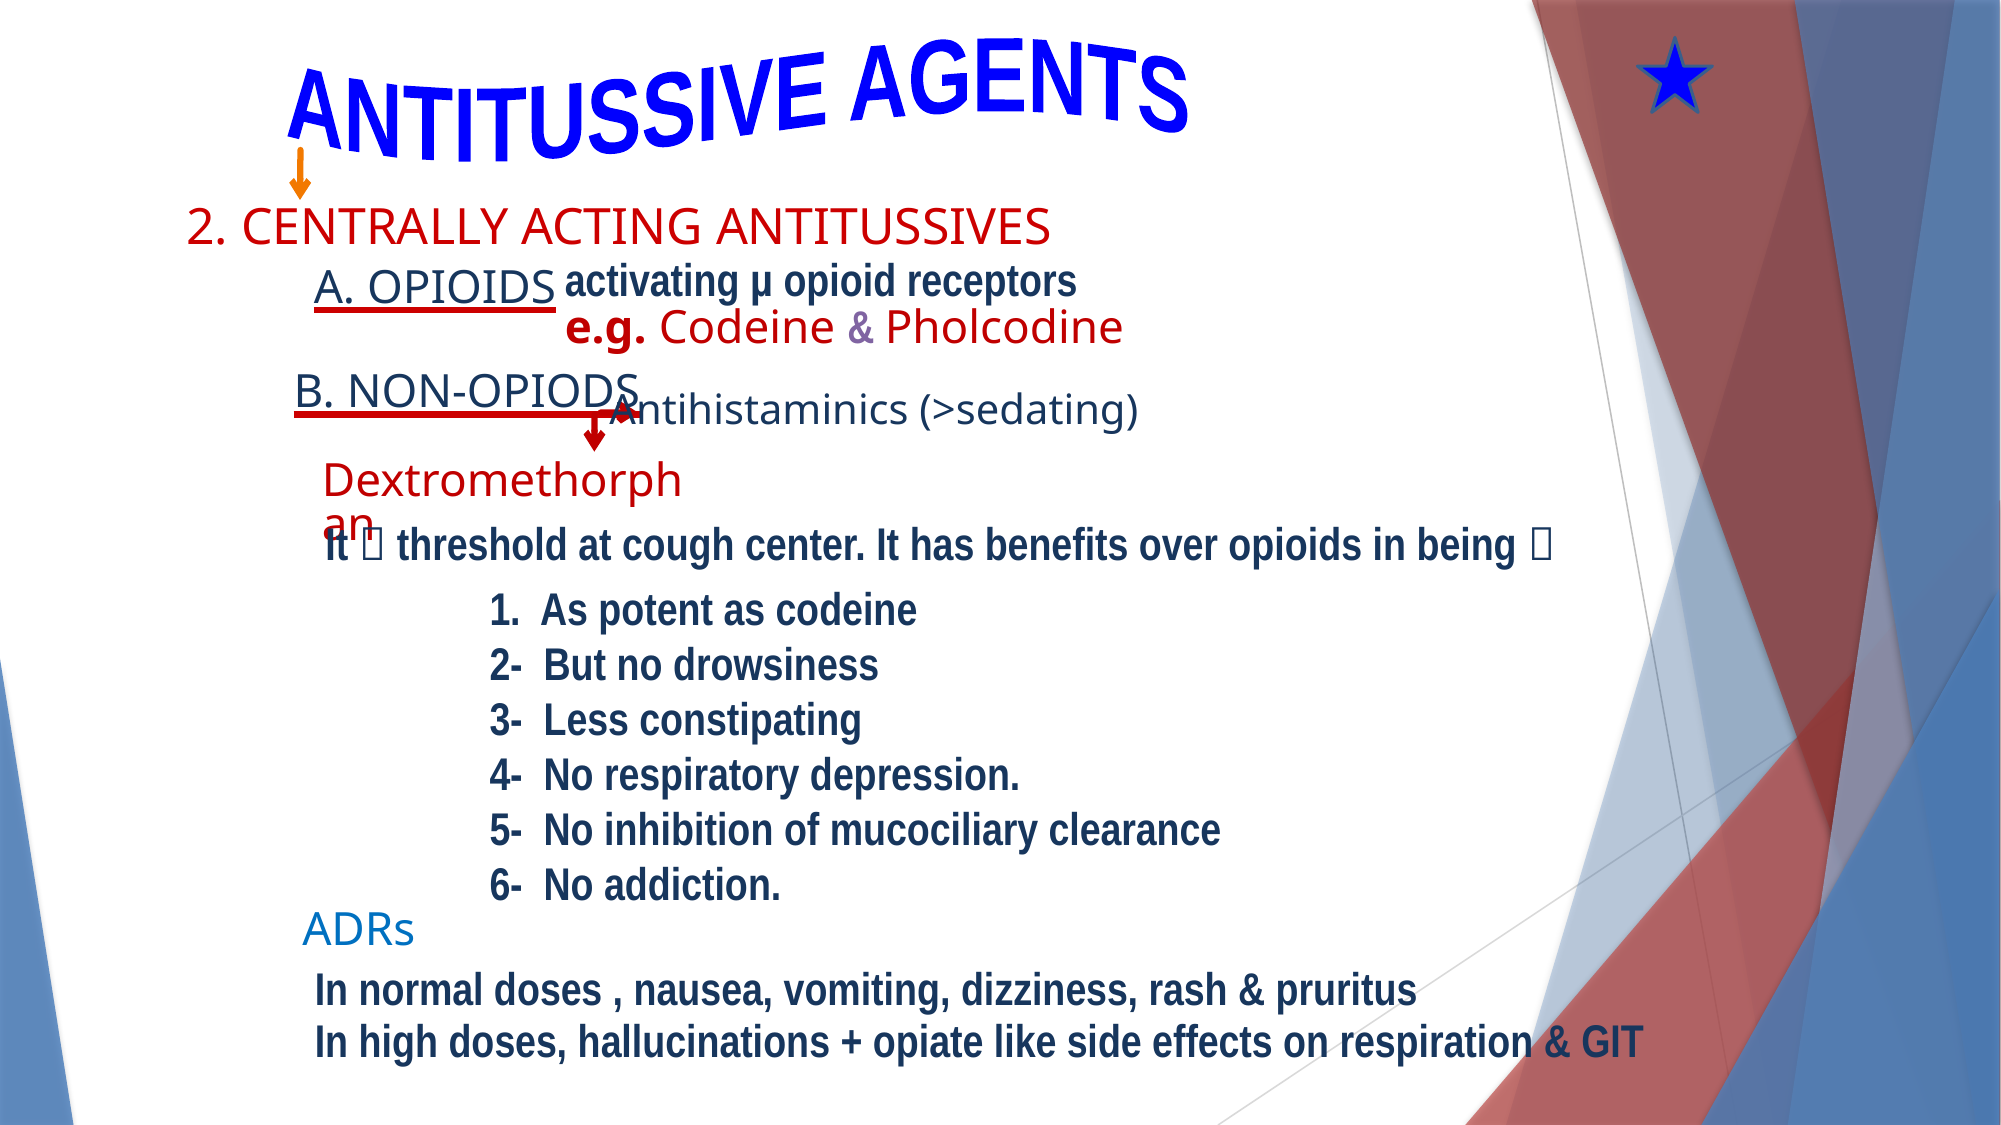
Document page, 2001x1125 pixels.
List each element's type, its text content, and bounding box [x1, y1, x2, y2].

text_box It  threshold at cough center. It has benefits over opioids in being  [310, 506, 1724, 577]
text_box 1. As potent as codeine 2- But no drowsiness 3- Less constipating 4- No respiratory depression. 5- No inhibition of mucociliary clearance 6- No addiction. [474, 572, 1438, 917]
text_box [1635, 35, 1714, 114]
text_box In normal doses , nausea, vomiting, dizziness, rash & pruritus In high doses, hallucinations + opiate like side effects on respiration & GIT [300, 954, 1675, 1074]
text_box ADRs [287, 892, 431, 962]
text_box 2. CENTRALLY ACTING ANTITUSSIVES [171, 187, 1068, 263]
text_box A. OPIOIDS [298, 249, 549, 320]
text_box Antihistaminics (>sedating) [594, 375, 1154, 440]
text_box Dextromethorphan [307, 454, 707, 557]
text_box activating µ opioid receptors e.g. Codeine & Pholcodine [549, 249, 1413, 361]
text_box B. NON-OPIODS [278, 354, 656, 425]
